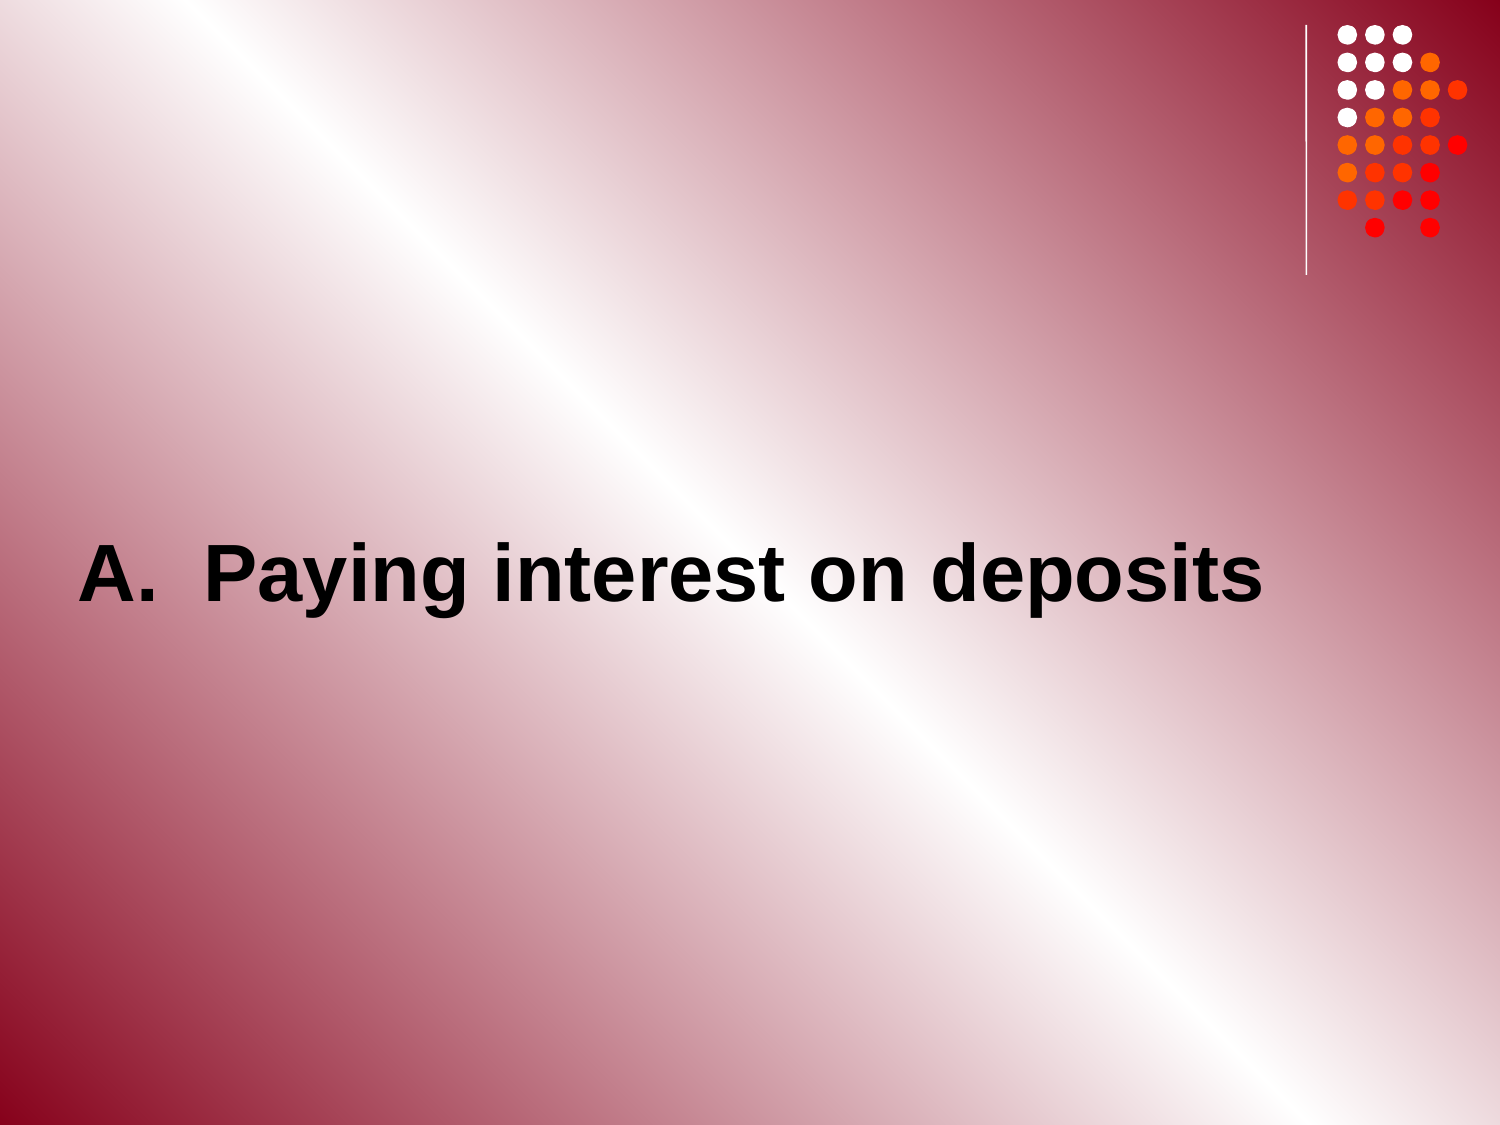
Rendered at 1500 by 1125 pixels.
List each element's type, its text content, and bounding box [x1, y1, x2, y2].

title A. Paying interest on deposits [62, 412, 1300, 625]
